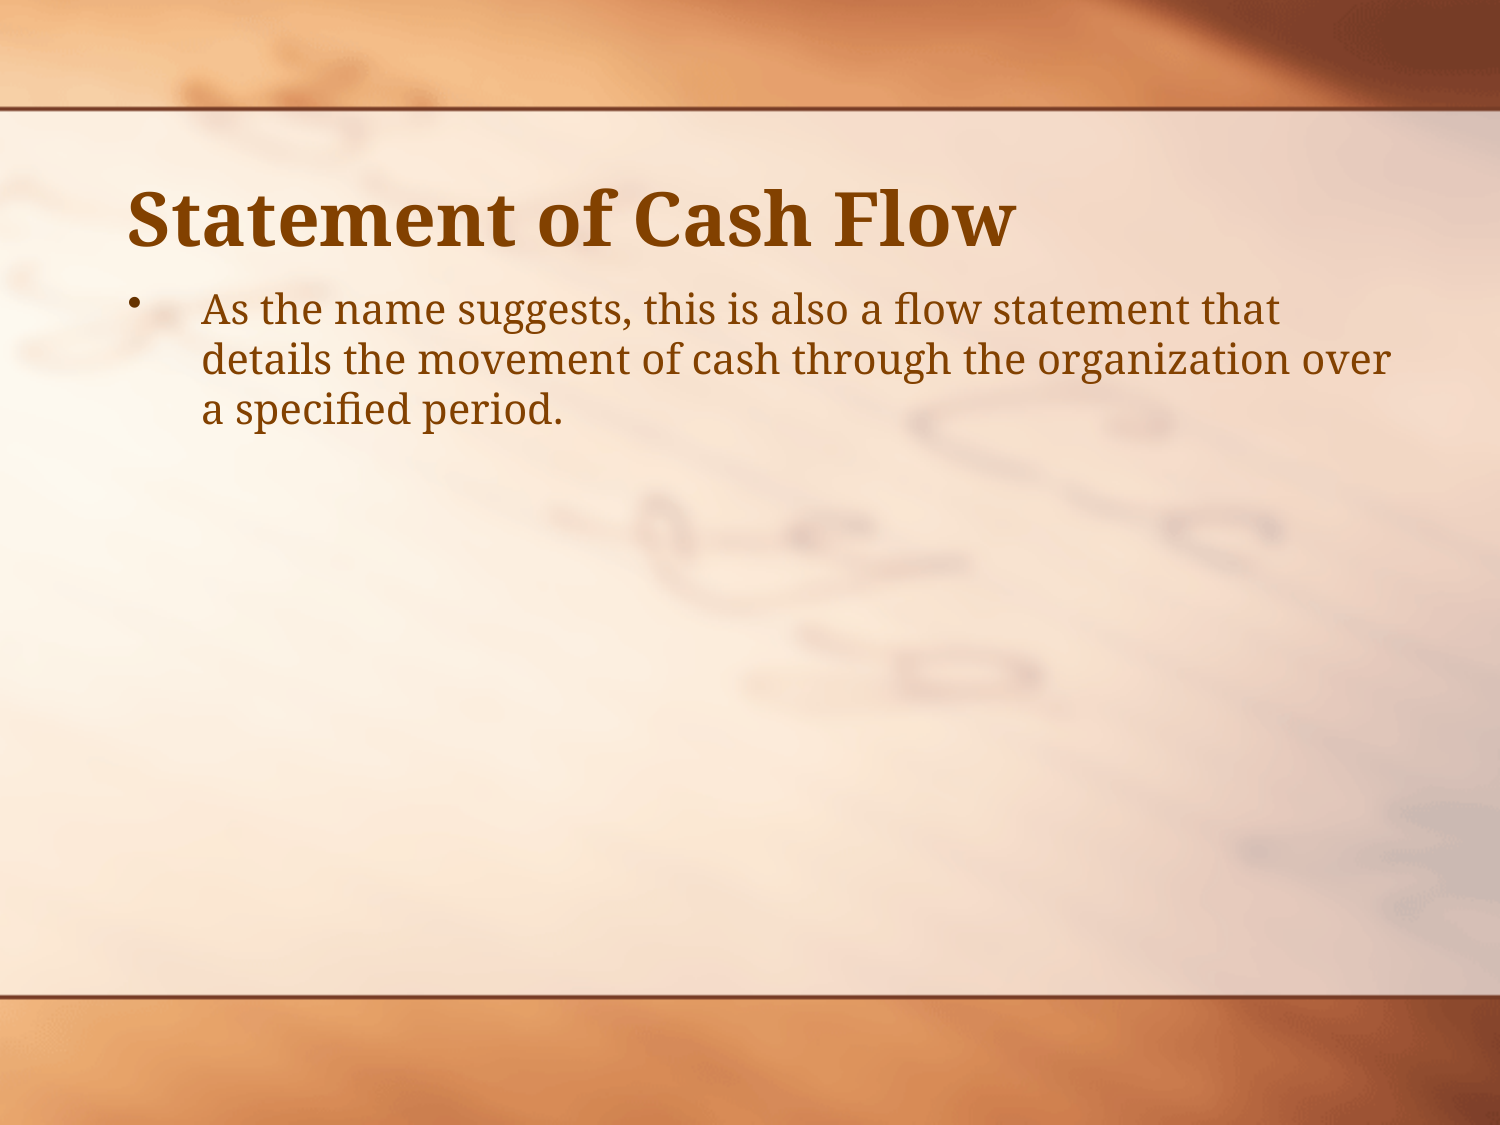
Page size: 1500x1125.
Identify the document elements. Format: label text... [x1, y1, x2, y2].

picture [0, 0, 1500, 1125]
title Statement of Cash Flow [112, 124, 1413, 270]
list As the name suggests, this is also a flow statement that details the movement of cash through the organization over a specified period. [112, 274, 1413, 951]
